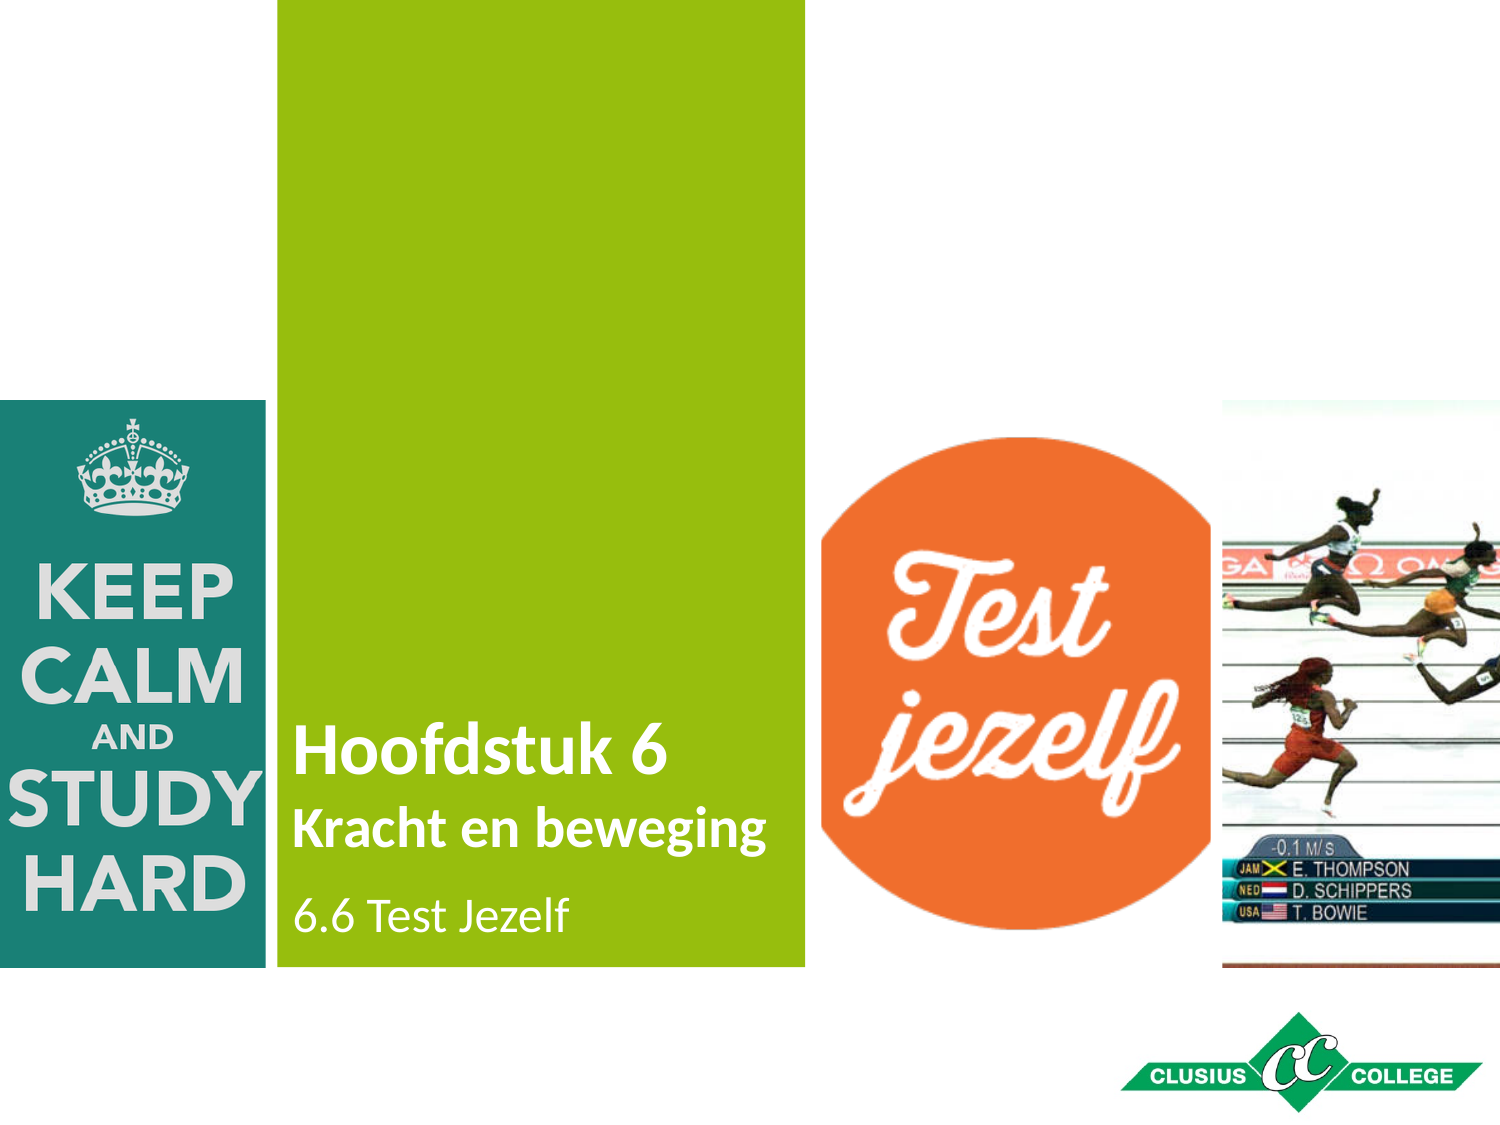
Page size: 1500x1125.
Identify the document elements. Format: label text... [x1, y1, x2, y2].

text_box [275, 0, 807, 969]
picture [1222, 399, 1500, 968]
picture [0, 399, 266, 968]
picture [820, 399, 1211, 968]
picture [1103, 999, 1500, 1125]
title Hoofdstuk 6 Kracht en beweging [277, 683, 806, 874]
subtitle 6.6 Test Jezelf [277, 874, 806, 965]
